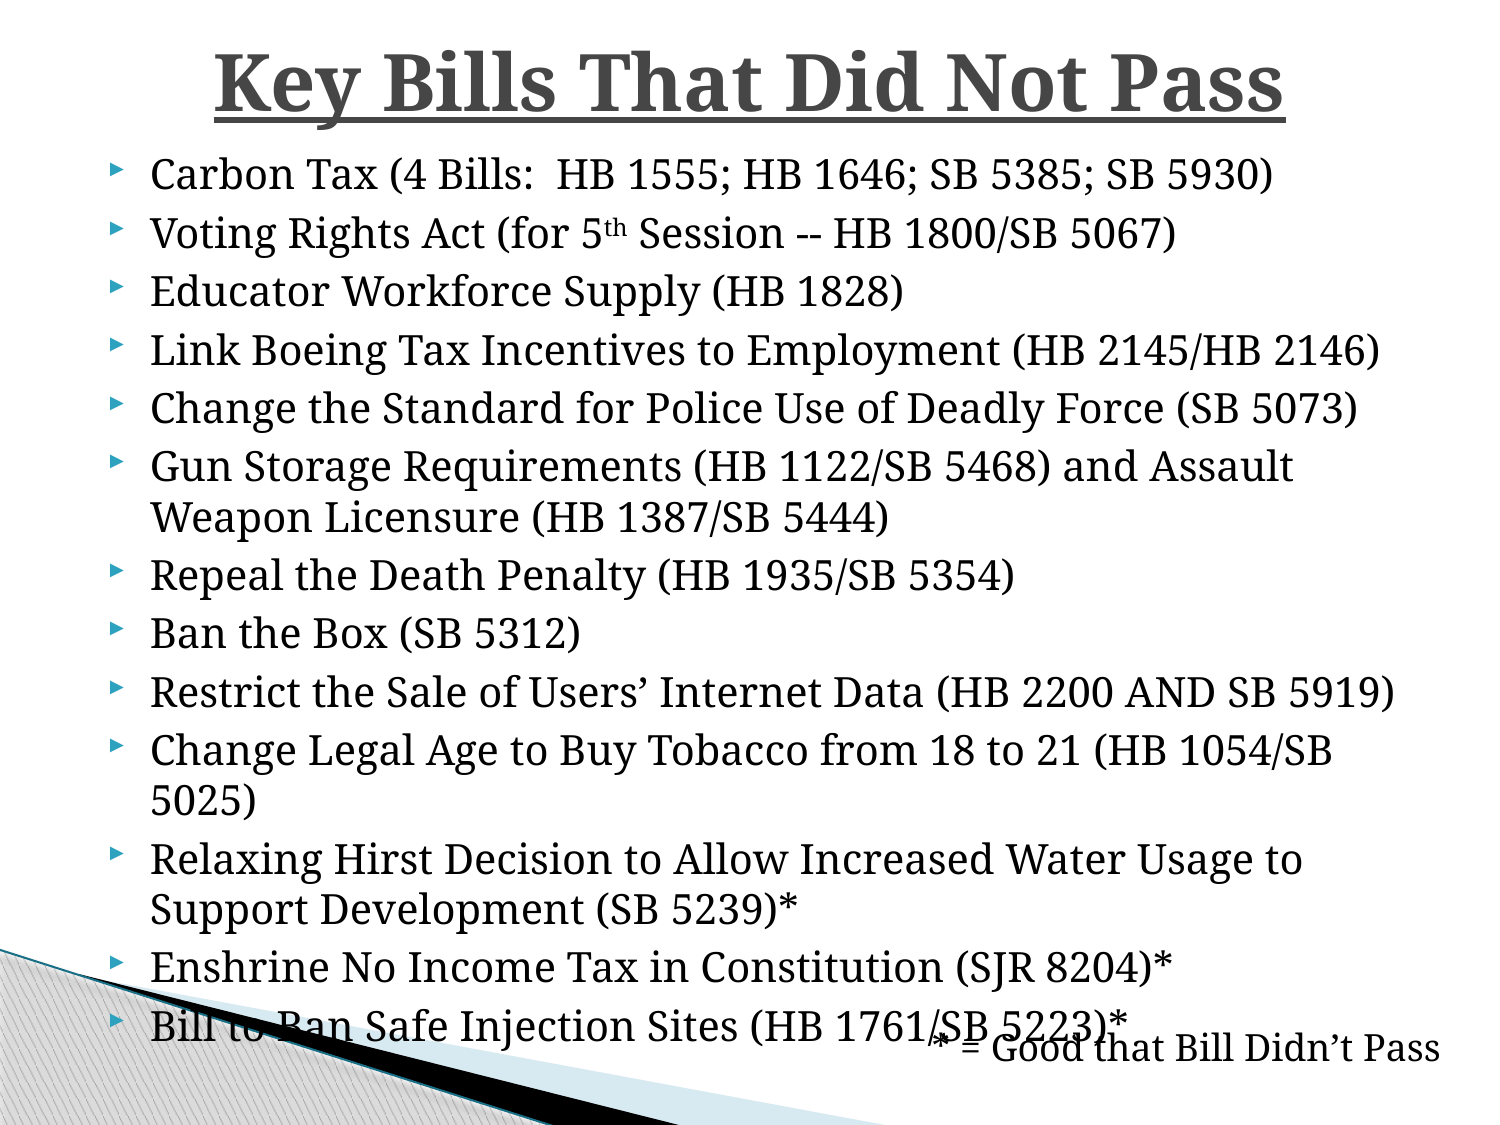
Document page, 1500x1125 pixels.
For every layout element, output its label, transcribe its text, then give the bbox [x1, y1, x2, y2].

title Key Bills That Did Not Pass [75, 24, 1425, 135]
text_box * = Good that Bill Didn’t Pass [916, 1016, 1500, 1077]
list Carbon Tax (4 Bills: HB 1555; HB 1646; SB 5385; SB 5930) Voting Rights Act (for 5th Session -- HB 1800/SB 5067) Educator Workforce Supply (HB 1828) Link Boeing Tax Incentives to Employment (HB 2145/HB 2146) Change the Standard for Police Use of Deadly Force (SB 5073) Gun Storage Requirements (HB 1122/SB 5468) and Assault Weapon Licensure (HB 1387/SB 5444) Repeal the Death Penalty (HB 1935/SB 5354) Ban the Box (SB 5312) Restrict the Sale of Users’ Internet Data (HB 2200 AND SB 5919) Change Legal Age to Buy Tobacco from 18 to 21 (HB 1054/SB 5025) Relaxing Hirst Decision to Allow Increased Water Usage to Support Development (SB 5239)* Enshrine No Income Tax in Constitution (SJR 8204)* Bill to Ban Safe Injection Sites (HB 1761/SB 5223)* [75, 140, 1425, 1084]
